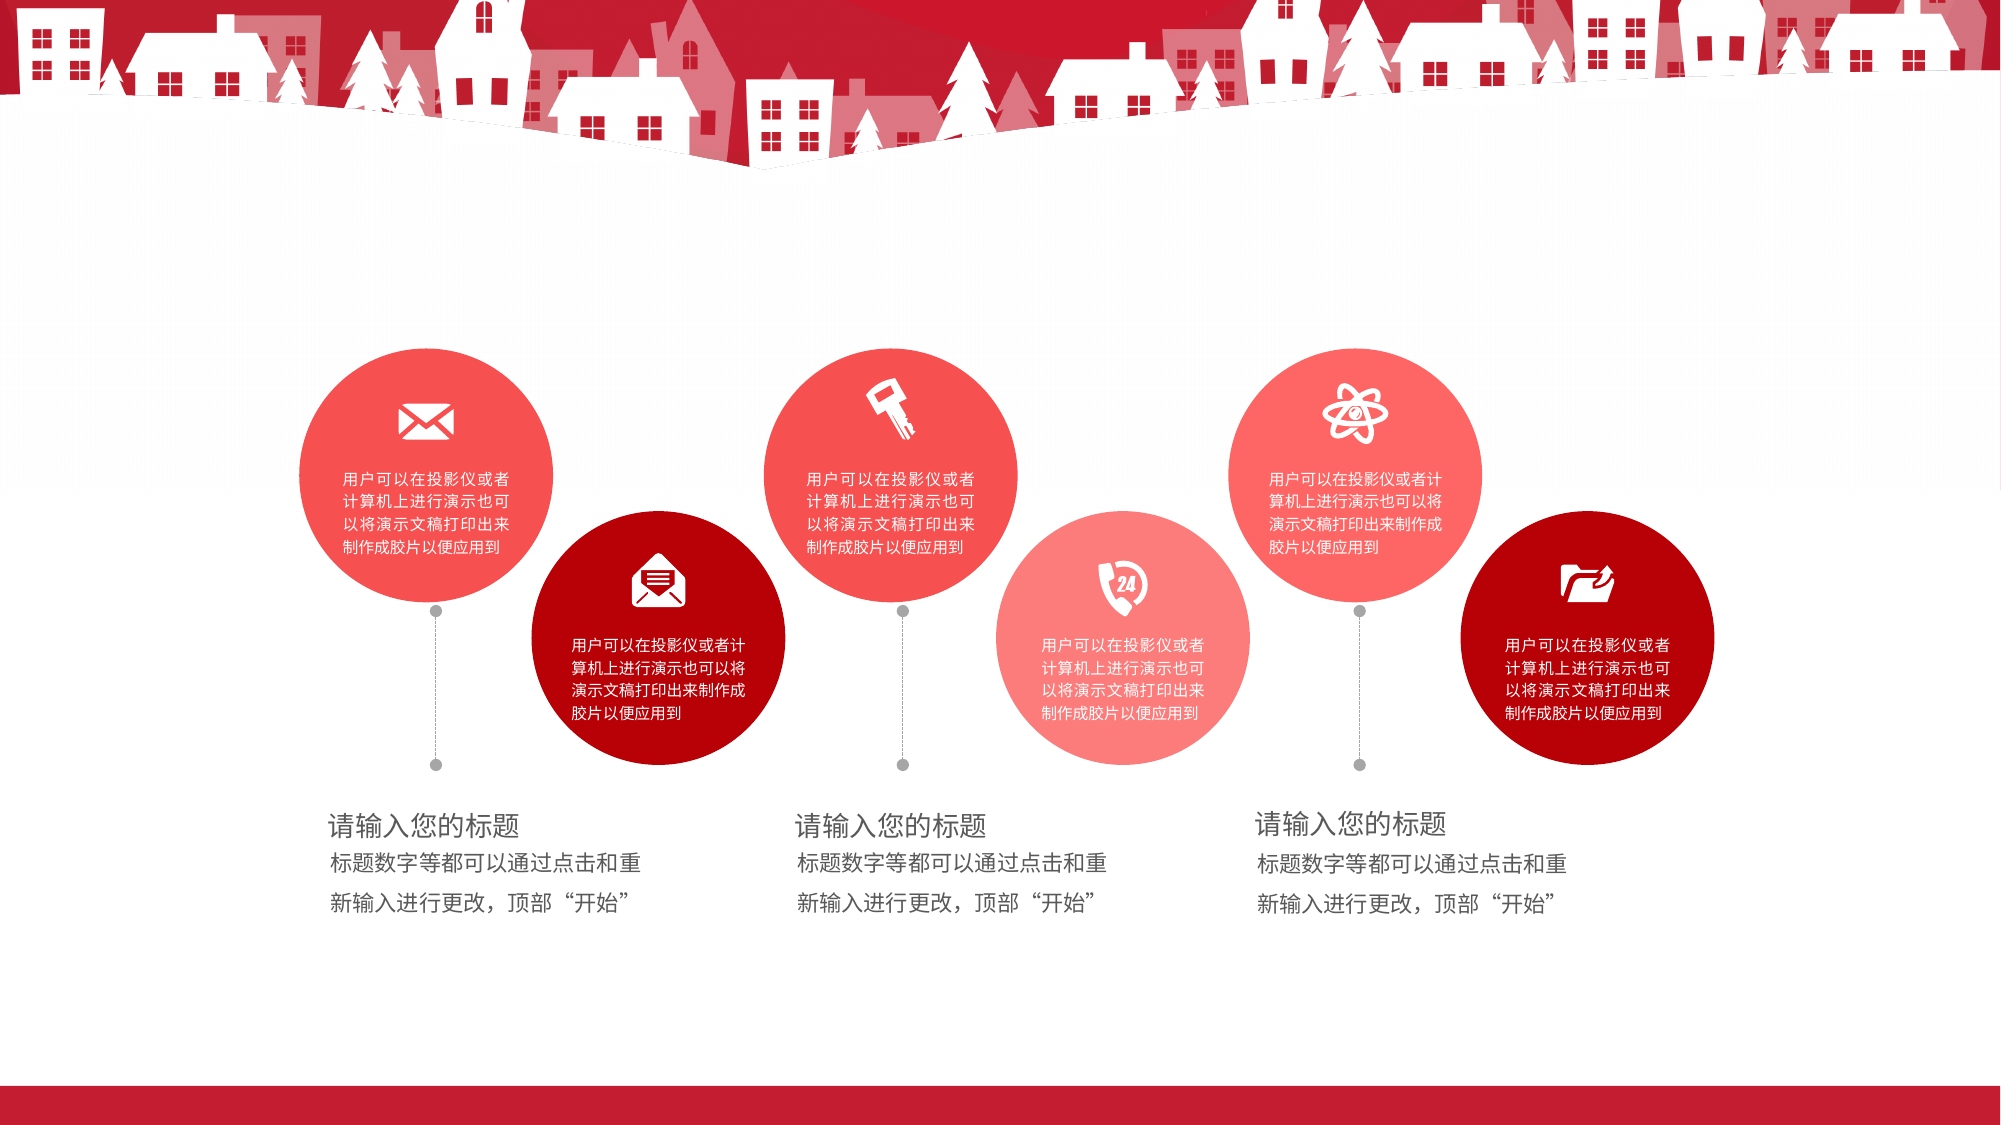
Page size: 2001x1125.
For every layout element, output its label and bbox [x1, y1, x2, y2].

text_box [299, 348, 554, 603]
picture [0, 0, 2001, 520]
text_box [1460, 511, 1715, 765]
text_box [327, 801, 657, 913]
text_box [1228, 348, 1483, 603]
text_box [794, 801, 1124, 913]
text_box [531, 511, 786, 765]
text_box [1254, 799, 1584, 913]
text_box [763, 348, 1018, 603]
text_box [996, 511, 1250, 765]
